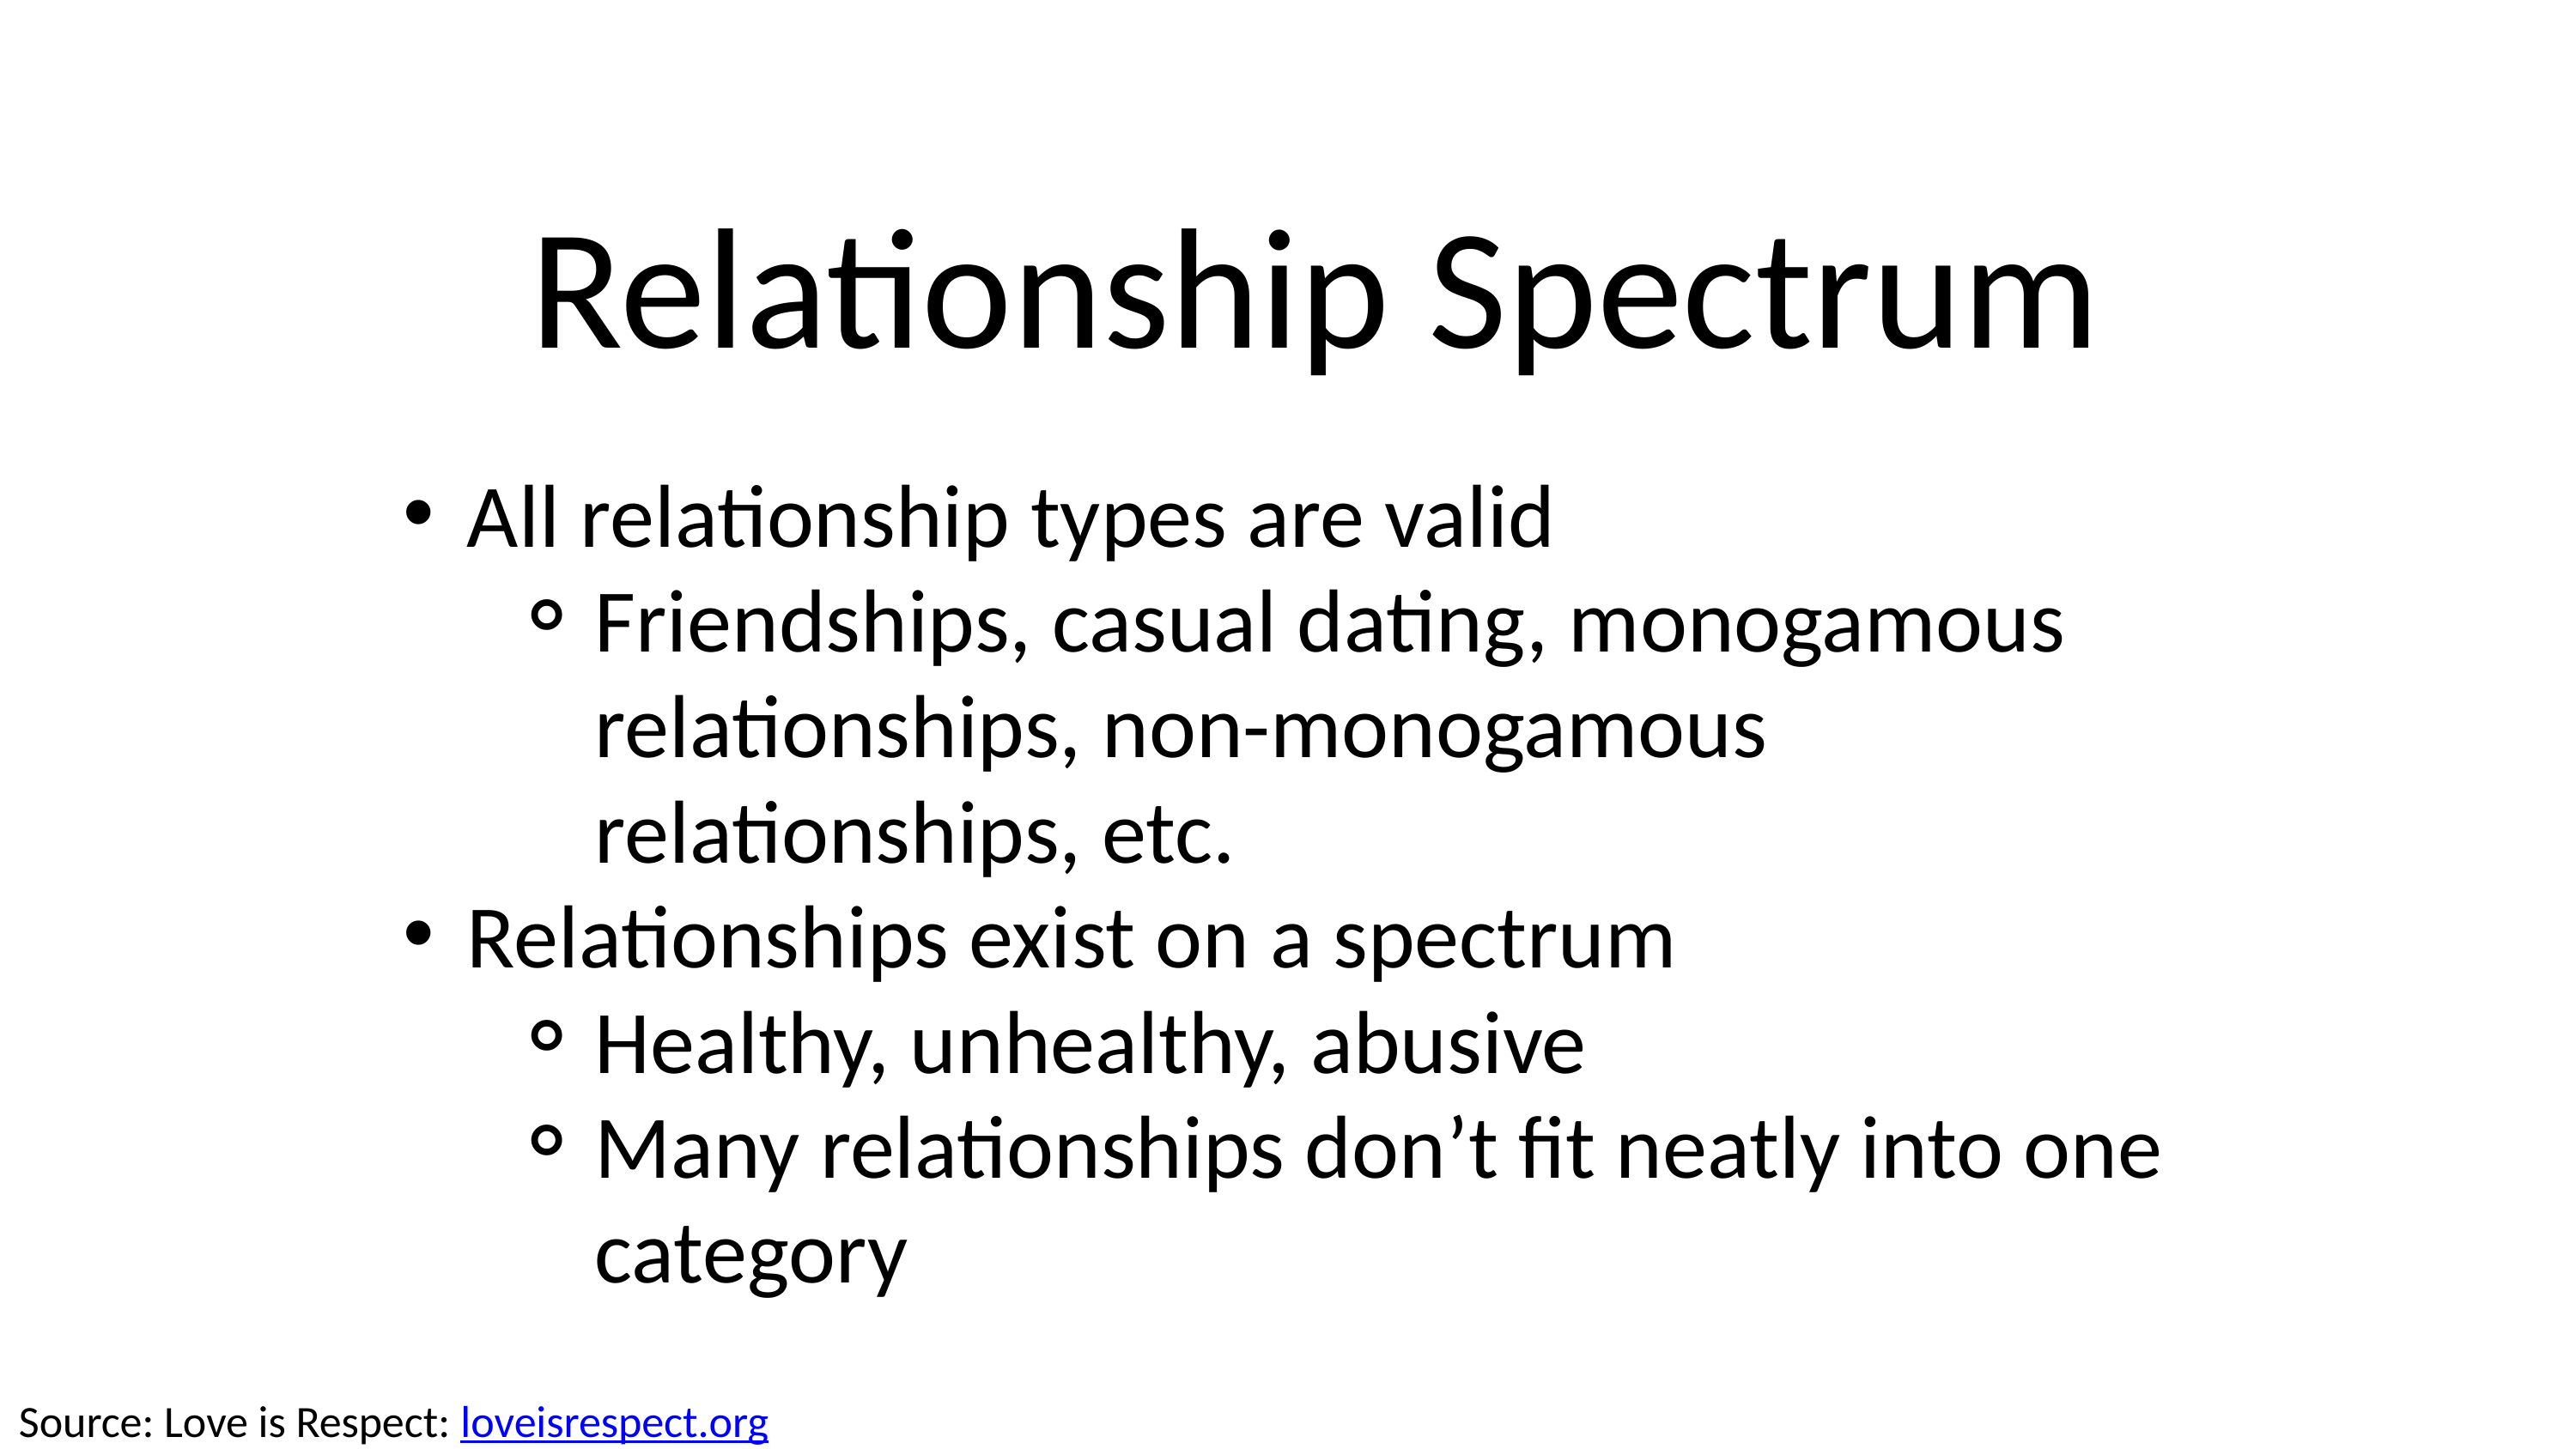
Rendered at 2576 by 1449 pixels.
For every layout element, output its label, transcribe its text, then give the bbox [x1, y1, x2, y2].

text_box Relationship Spectrum [447, 176, 2184, 383]
text_box Source: Love is Respect: loveisrespect.org [18, 1387, 1084, 1446]
text_box All relationship types are valid Friendships, casual dating, monogamous relationships, non-monogamous relationships, etc. Relationships exist on a spectrum Healthy, unhealthy, abusive Many relationships don’t fit neatly into one category [339, 459, 2237, 1301]
